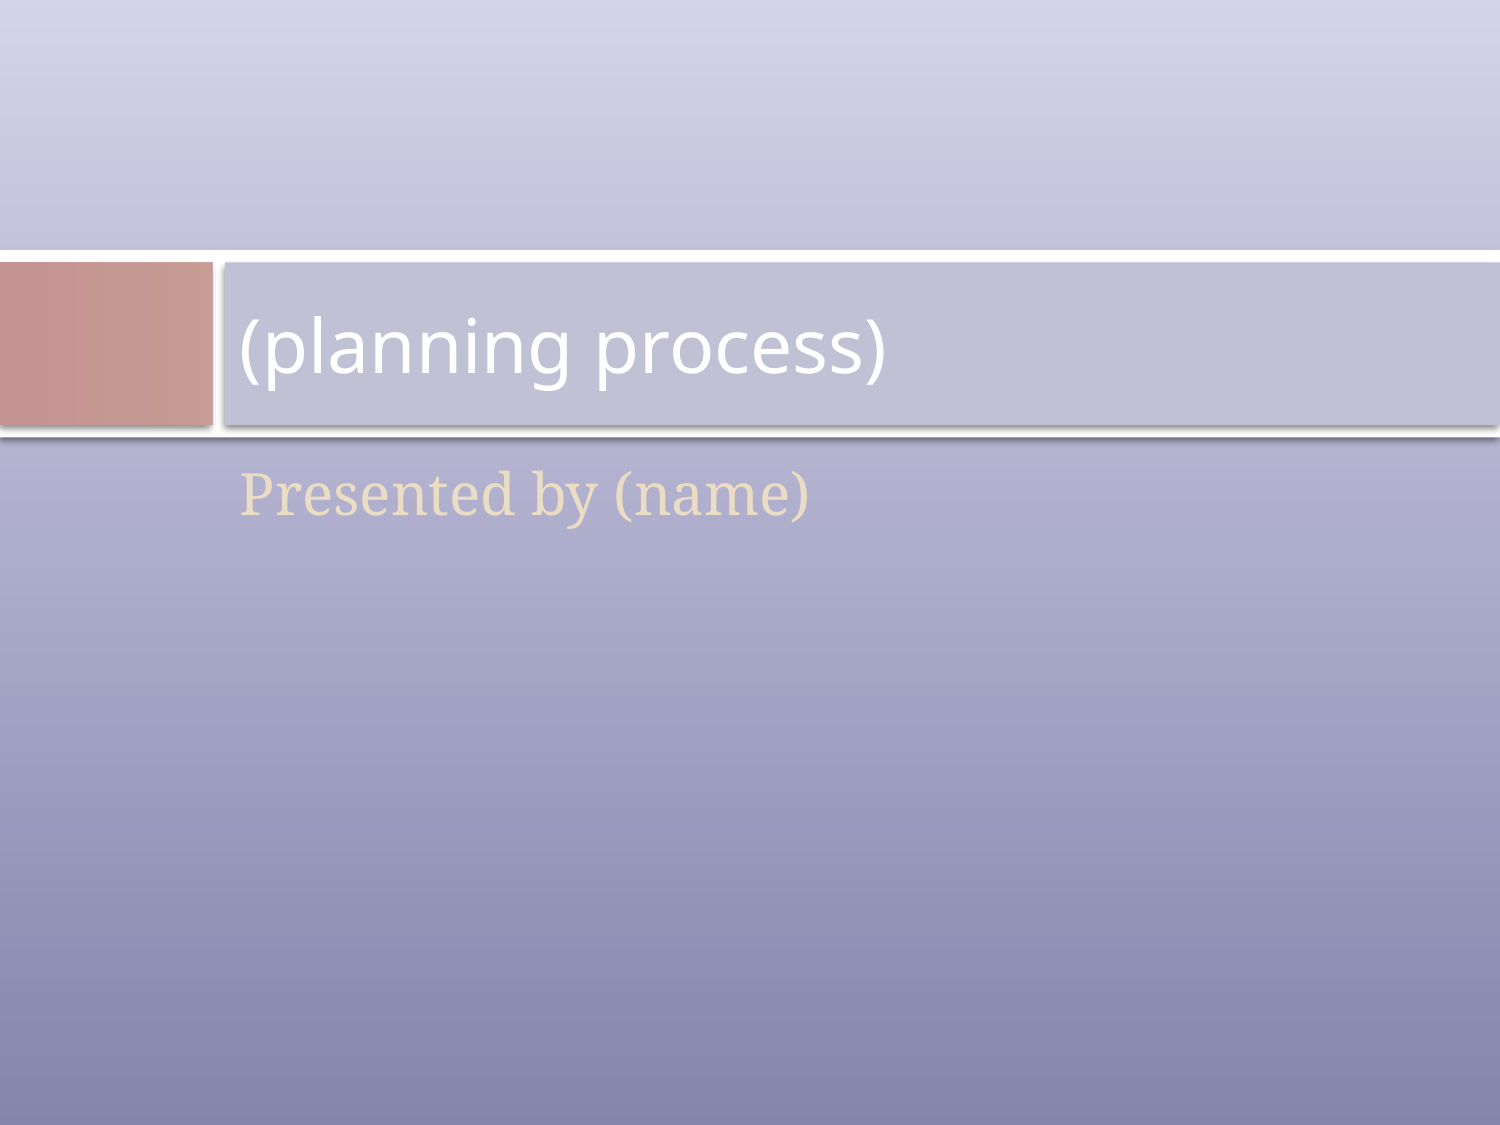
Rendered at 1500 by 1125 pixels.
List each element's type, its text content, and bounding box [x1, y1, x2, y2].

text_box [0, 261, 214, 426]
title (planning process) [225, 262, 1475, 425]
list Presented by (name) [225, 450, 1394, 725]
